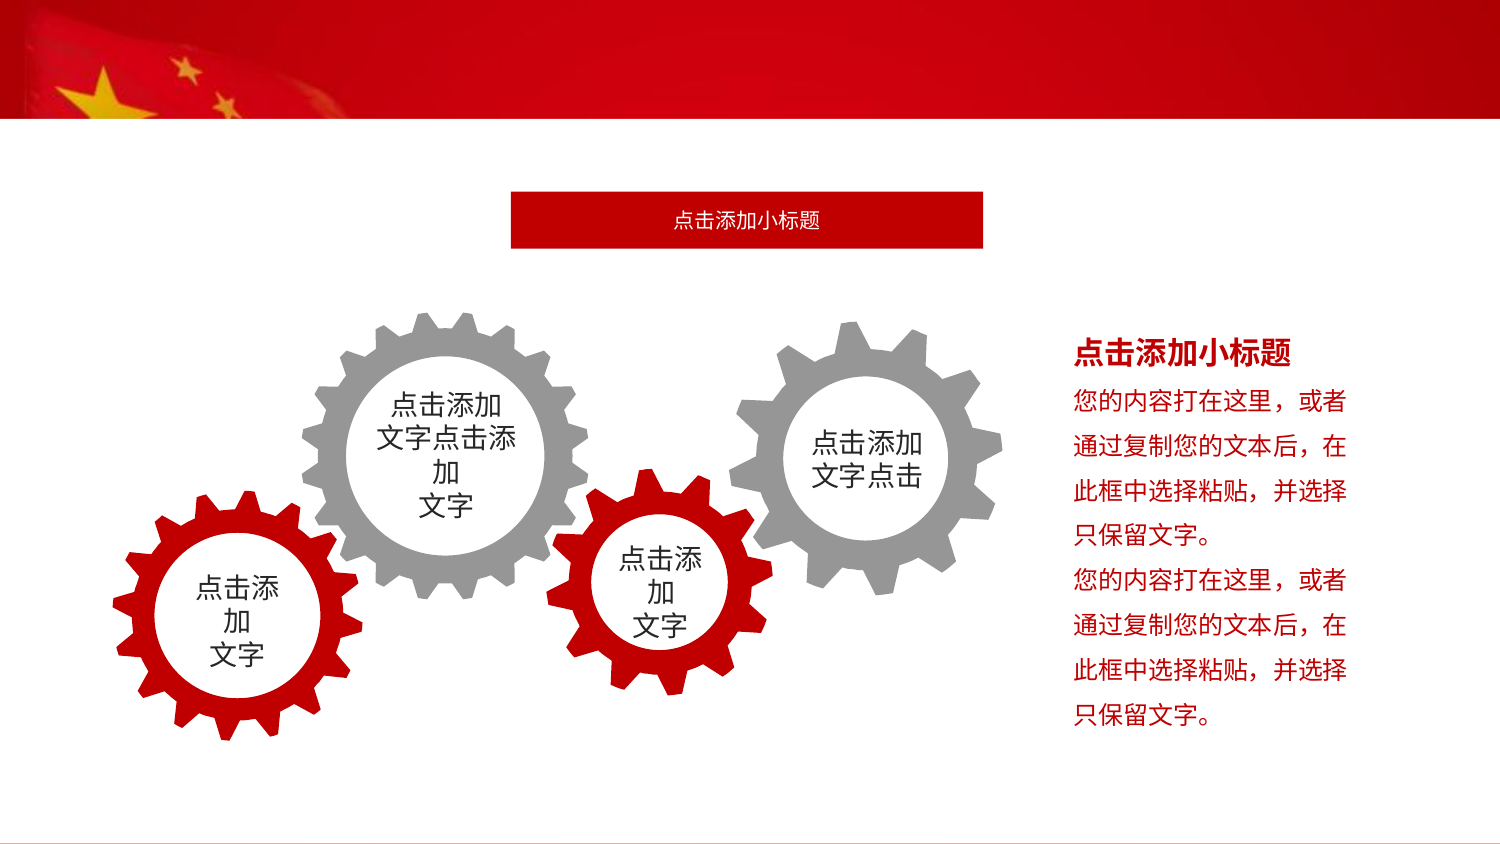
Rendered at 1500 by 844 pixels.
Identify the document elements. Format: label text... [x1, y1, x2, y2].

text_box 点击添加小标题 您的内容打在这里，或者通过复制您的文本后，在此框中选择粘贴，并选择只保留文字。 您的内容打在这里，或者通过复制您的文本后，在此框中选择粘贴，并选择只保留文字。 [1058, 306, 1378, 737]
text_box 点击添加 文字 [168, 562, 307, 679]
text_box [139, 20, 544, 89]
text_box 点击添加 文字点击 [784, 417, 948, 500]
picture [0, 0, 1500, 118]
text_box 点击添加 文字点击添加 文字 [348, 379, 544, 530]
text_box [301, 312, 589, 600]
text_box [546, 468, 773, 696]
text_box [728, 321, 1003, 596]
text_box [112, 490, 363, 741]
text_box 点击添加 文字 [592, 533, 727, 650]
text_box 点击添加小标题 [510, 190, 984, 250]
